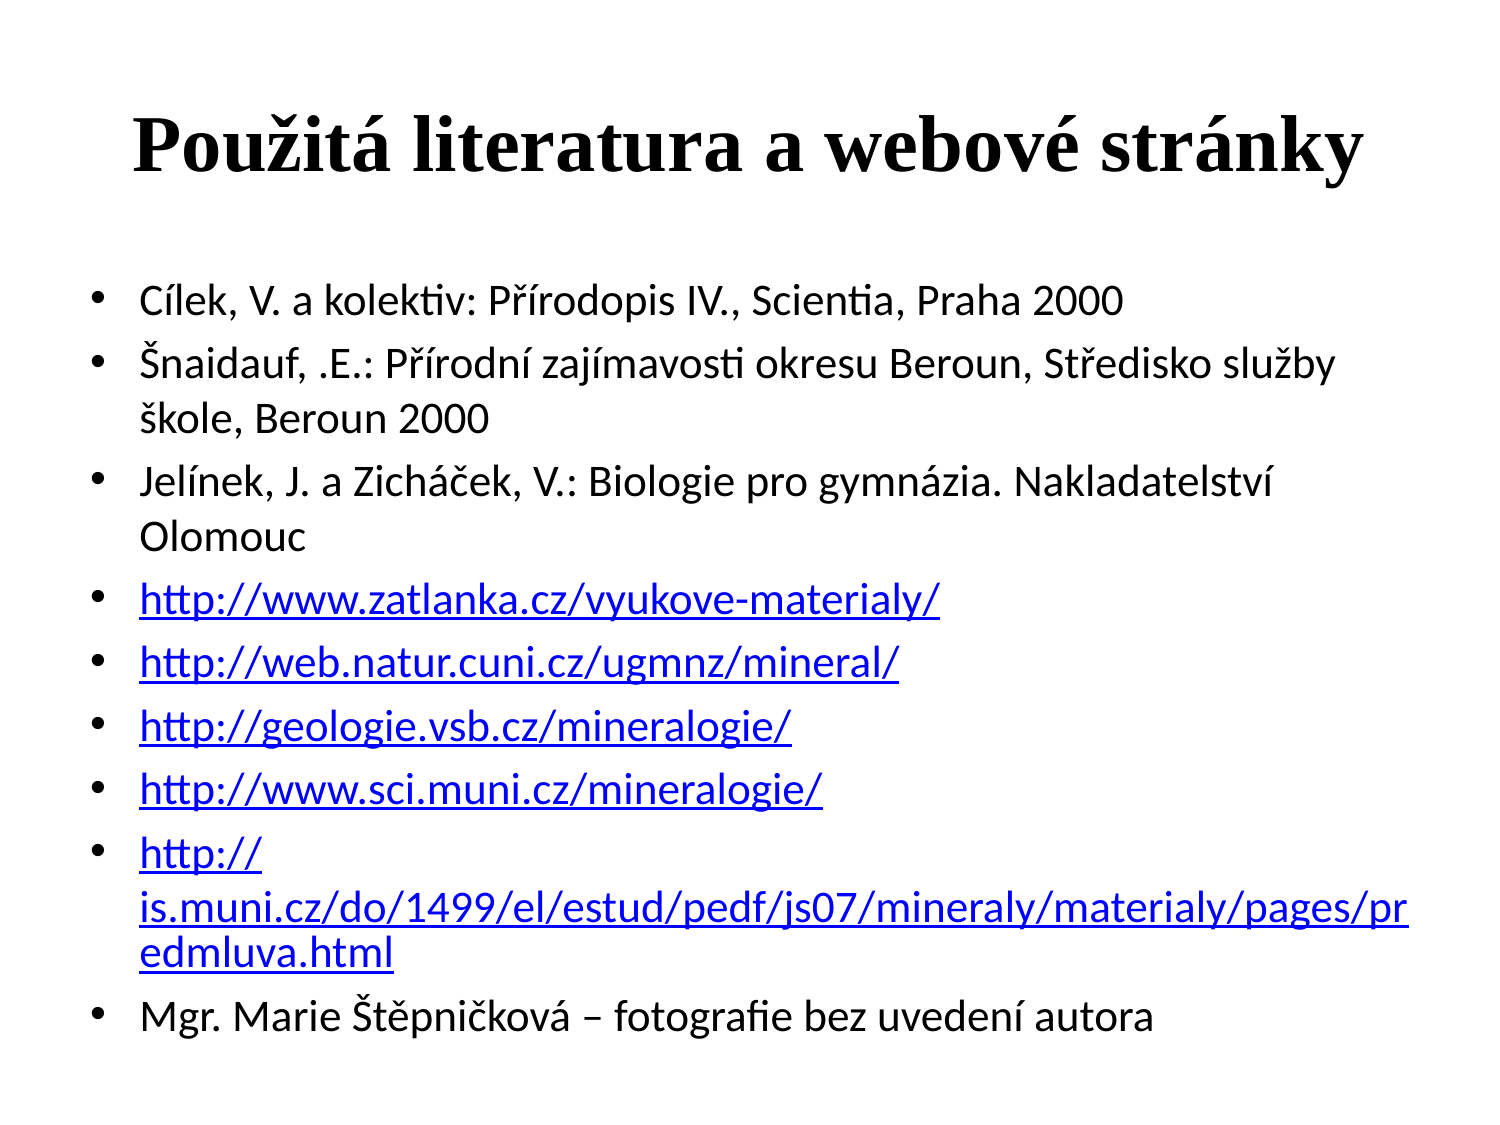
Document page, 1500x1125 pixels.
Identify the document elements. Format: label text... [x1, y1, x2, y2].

list Cílek, V. a kolektiv: Přírodopis IV., Scientia, Praha 2000 Šnaidauf, .E.: Přírodní zajímavosti okresu Beroun, Středisko služby škole, Beroun 2000 Jelínek, J. a Zicháček, V.: Biologie pro gymnázia. Nakladatelství Olomouc http://www.zatlanka.cz/vyukove-materialy/ http://web.natur.cuni.cz/ugmnz/mineral/ http://geologie.vsb.cz/mineralogie/ http://www.sci.muni.cz/mineralogie/ http://is.muni.cz/do/1499/el/estud/pedf/js07/mineraly/materialy/pages/predmluva.html Mgr. Marie Štěpničková – fotografie bez uvedení autora [75, 262, 1425, 1005]
title Použitá literatura a webové stránky [75, 45, 1425, 233]
